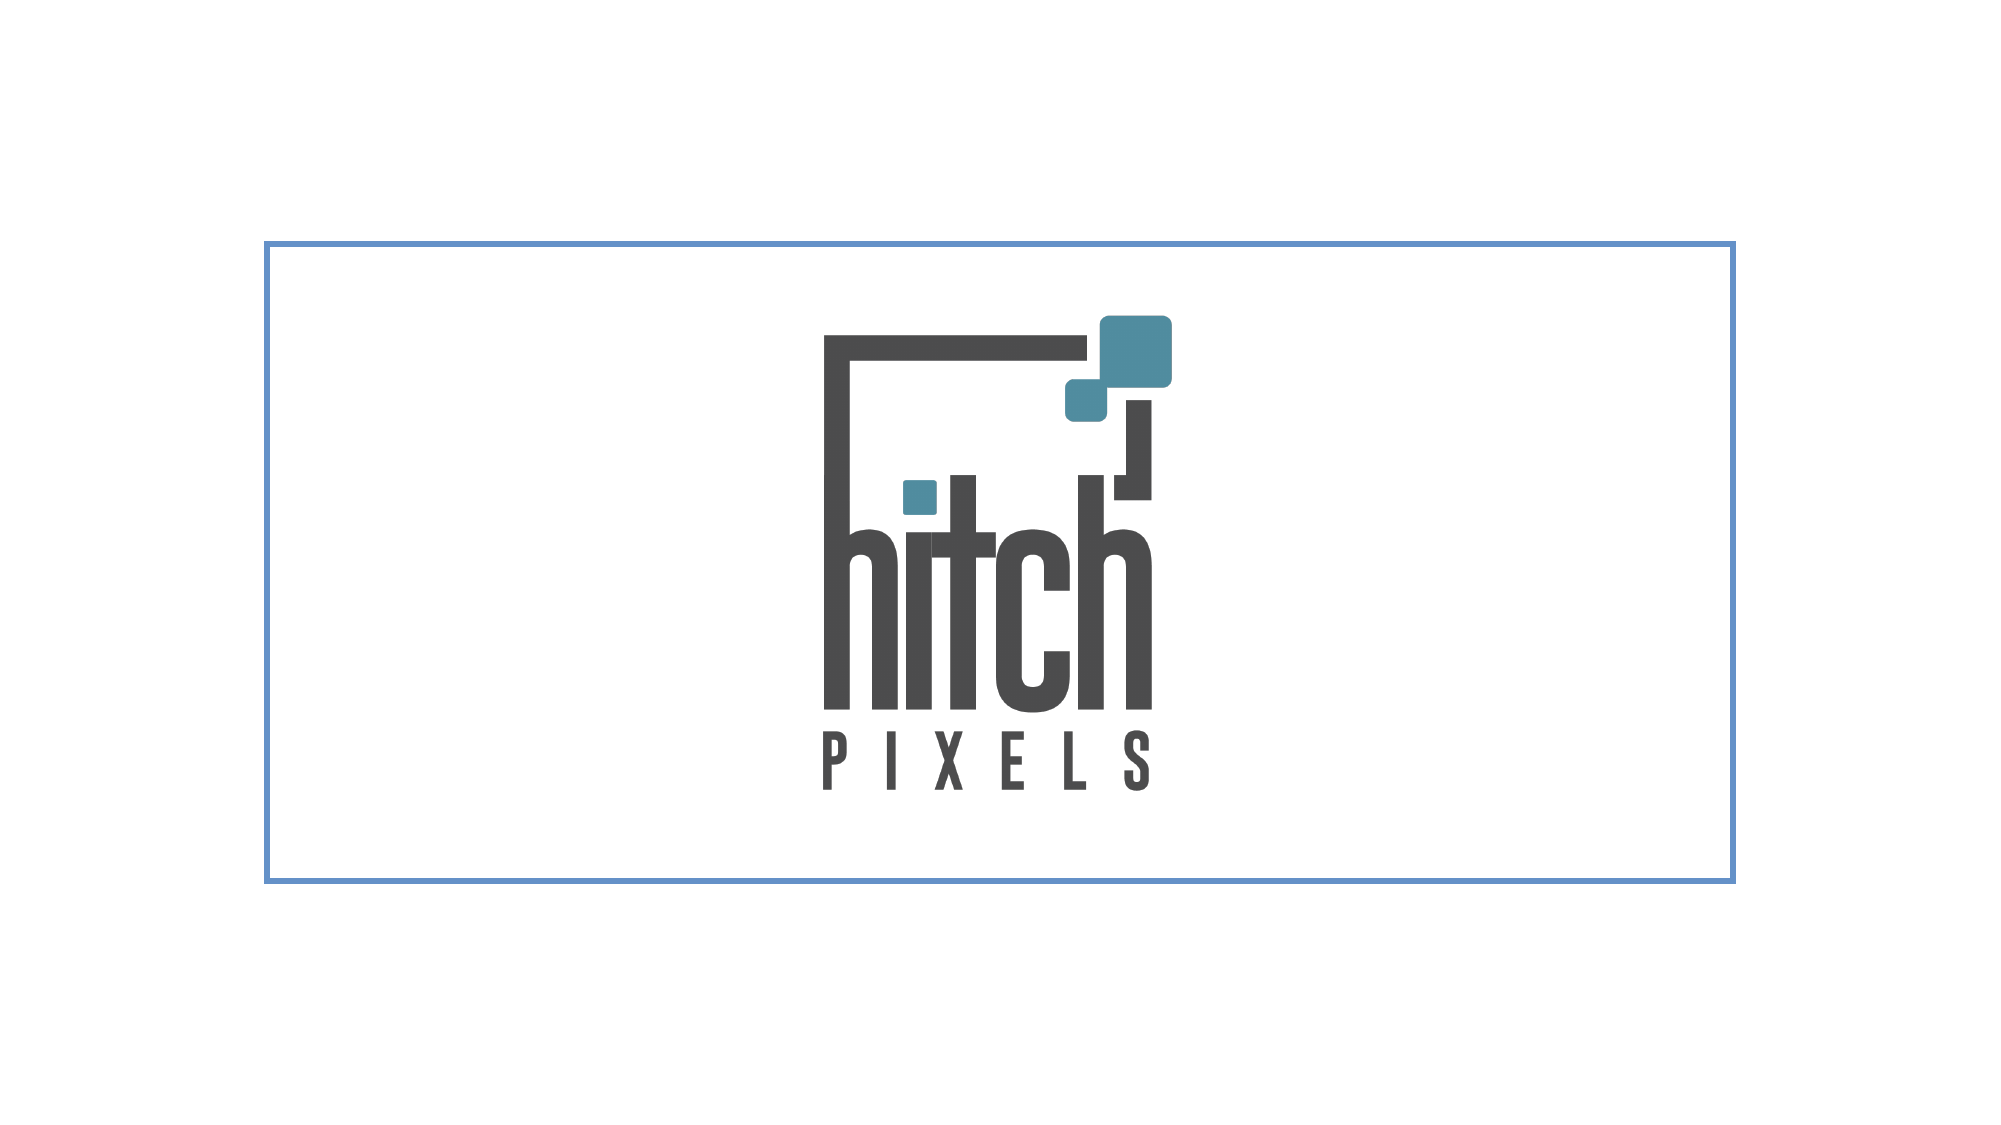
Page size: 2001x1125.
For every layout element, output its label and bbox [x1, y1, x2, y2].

picture [811, 314, 1189, 811]
text_box [266, 243, 1734, 882]
